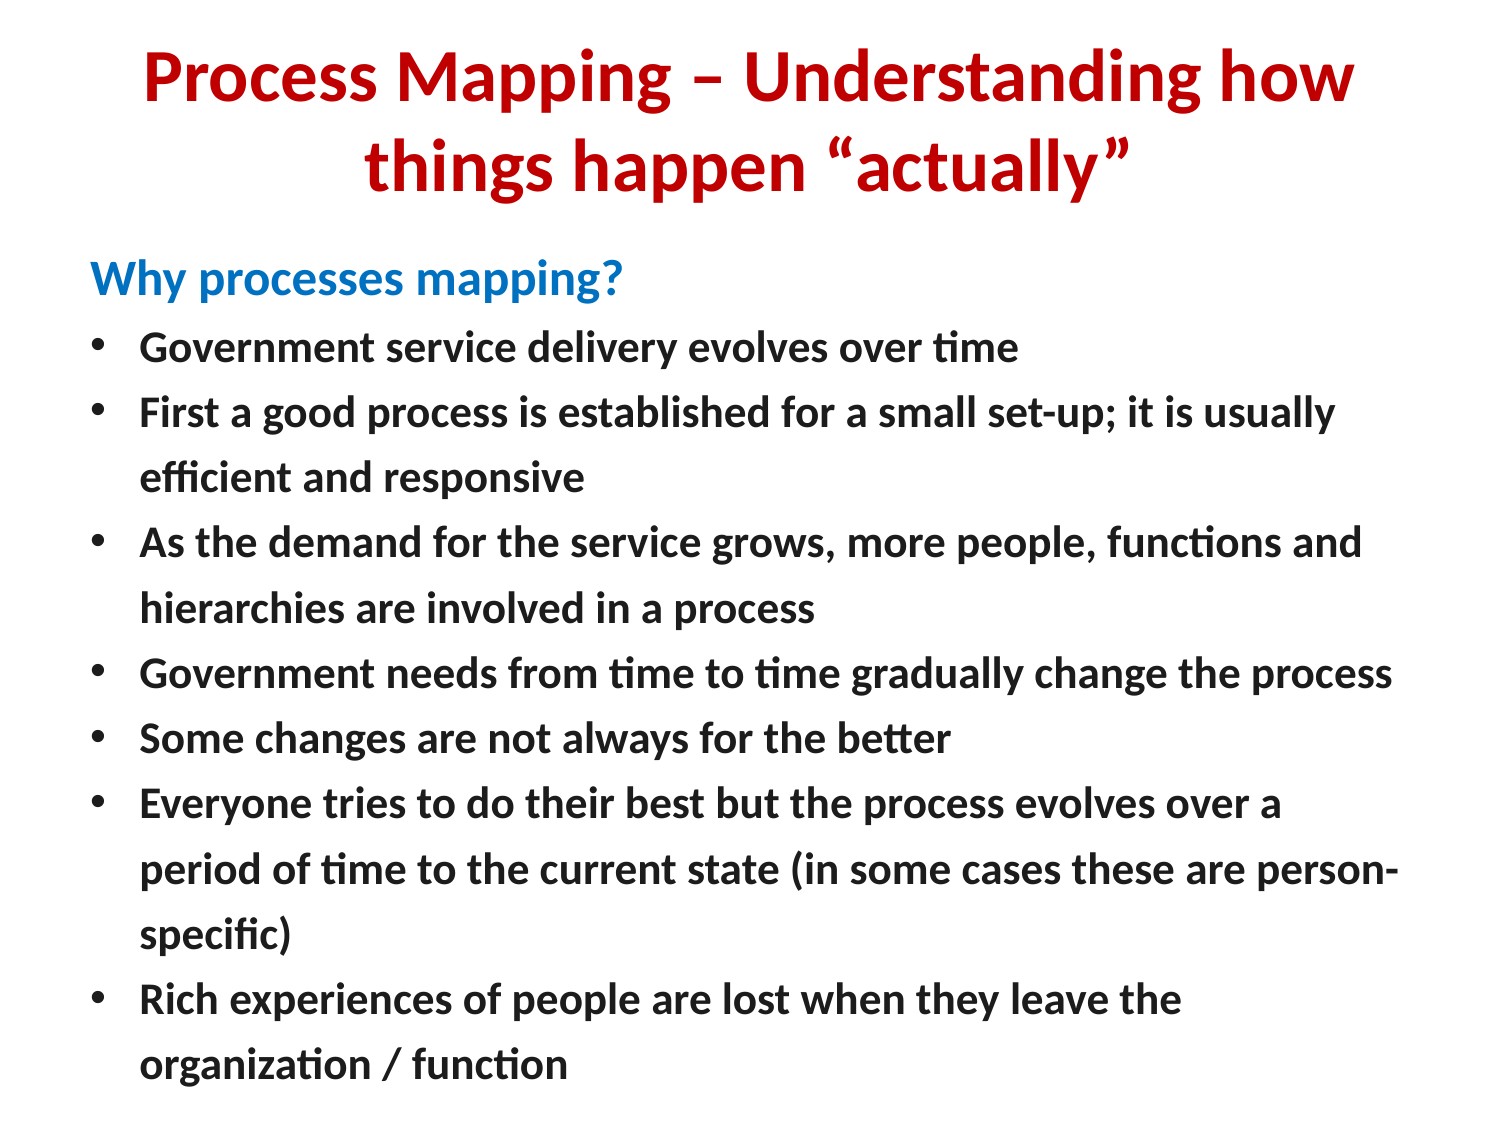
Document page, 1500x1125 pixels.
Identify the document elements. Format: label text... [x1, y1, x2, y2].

title Process Mapping – Understanding how things happen “actually” [75, 0, 1425, 224]
list Why processes mapping? Government service delivery evolves over time First a good process is established for a small set-up; it is usually efficient and responsive As the demand for the service grows, more people, functions and hierarchies are involved in a process Government needs from time to time gradually change the process Some changes are not always for the better Everyone tries to do their best but the process evolves over a period of time to the current state (in some cases these are person-specific) Rich experiences of people are lost when they leave the organization / function [75, 224, 1425, 1125]
